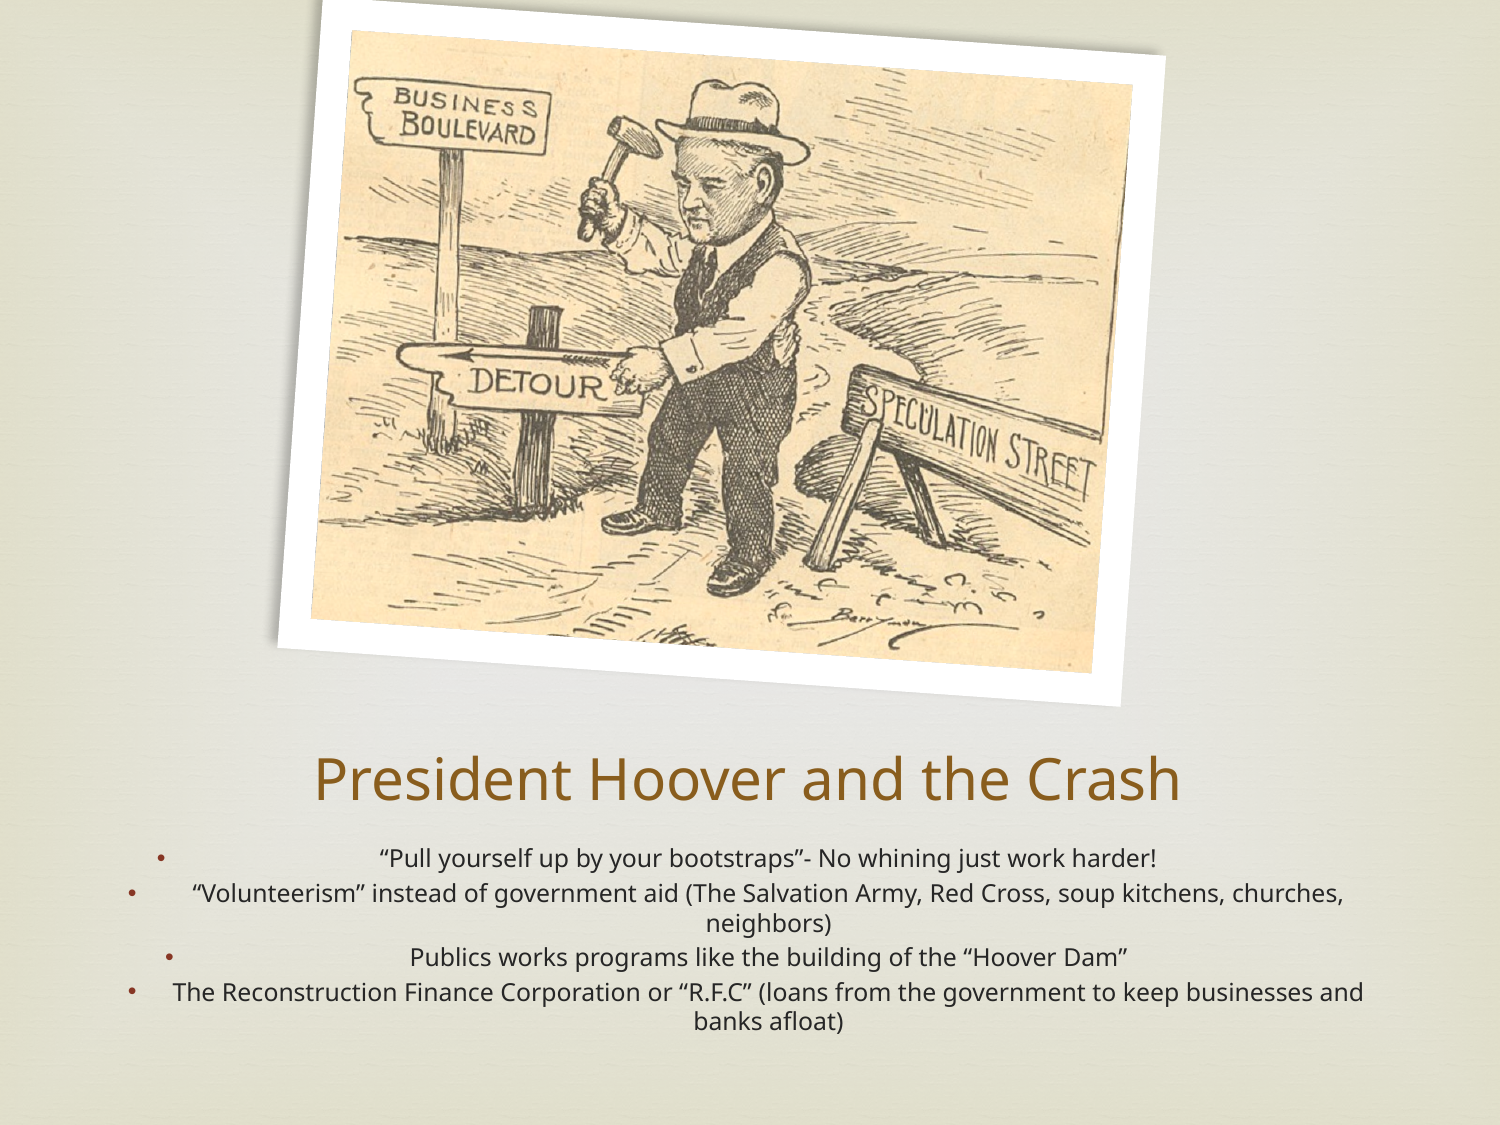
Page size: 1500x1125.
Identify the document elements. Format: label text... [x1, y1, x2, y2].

picture [312, 31, 1132, 673]
list “Pull yourself up by your bootstraps”- No whining just work harder! “Volunteerism” instead of government aid (The Salvation Army, Red Cross, soup kitchens, churches, neighbors) Publics works programs like the building of the “Hoover Dam” The Reconstruction Finance Corporation or “R.F.C” (loans from the government to keep businesses and banks afloat) [112, 835, 1386, 1046]
title President Hoover and the Crash [111, 714, 1386, 821]
